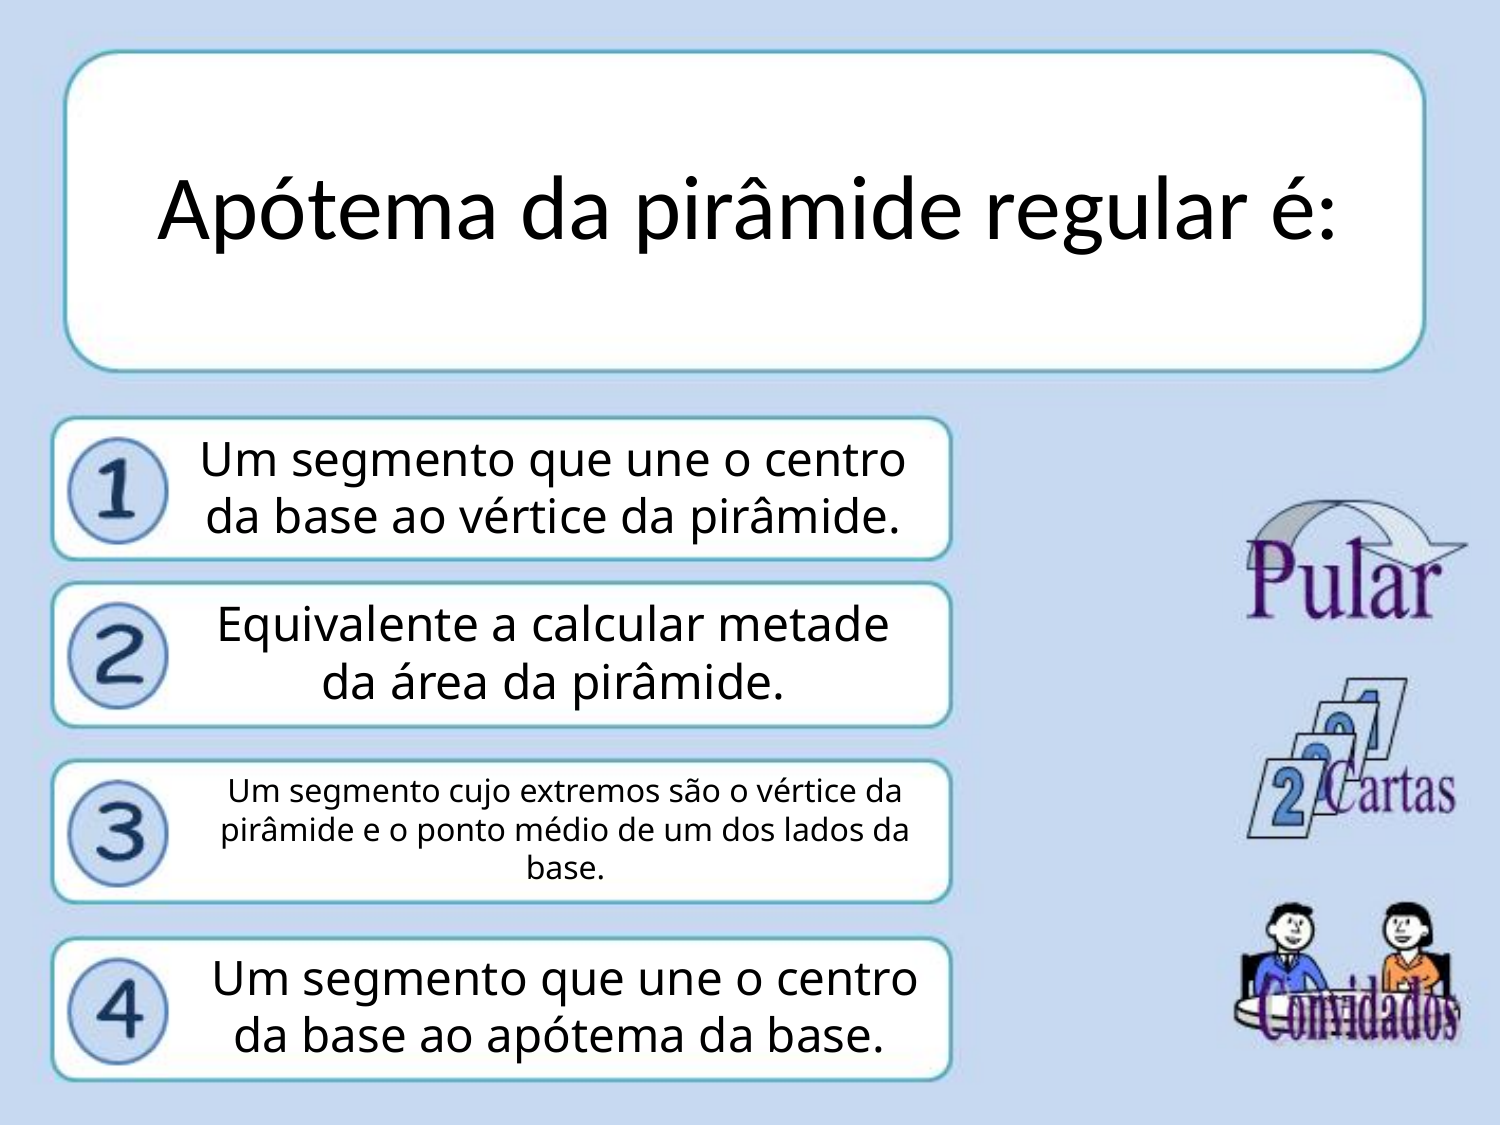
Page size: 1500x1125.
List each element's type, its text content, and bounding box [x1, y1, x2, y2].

text_box Um segmento que une o centro da base ao vértice da pirâmide. [183, 420, 925, 551]
text_box Um segmento que une o centro da base ao apótema da base. [194, 940, 937, 1071]
text_box Equivalente a calcular metade da área da pirâmide. [183, 586, 925, 716]
picture [0, 0, 1500, 1125]
text_box Um segmento cujo extremos são o vértice da pirâmide e o ponto médio de um dos lados da base. [194, 763, 937, 894]
text_box . . [1222, 479, 1471, 630]
title Apótema da pirâmide regular é: [74, 44, 1426, 362]
